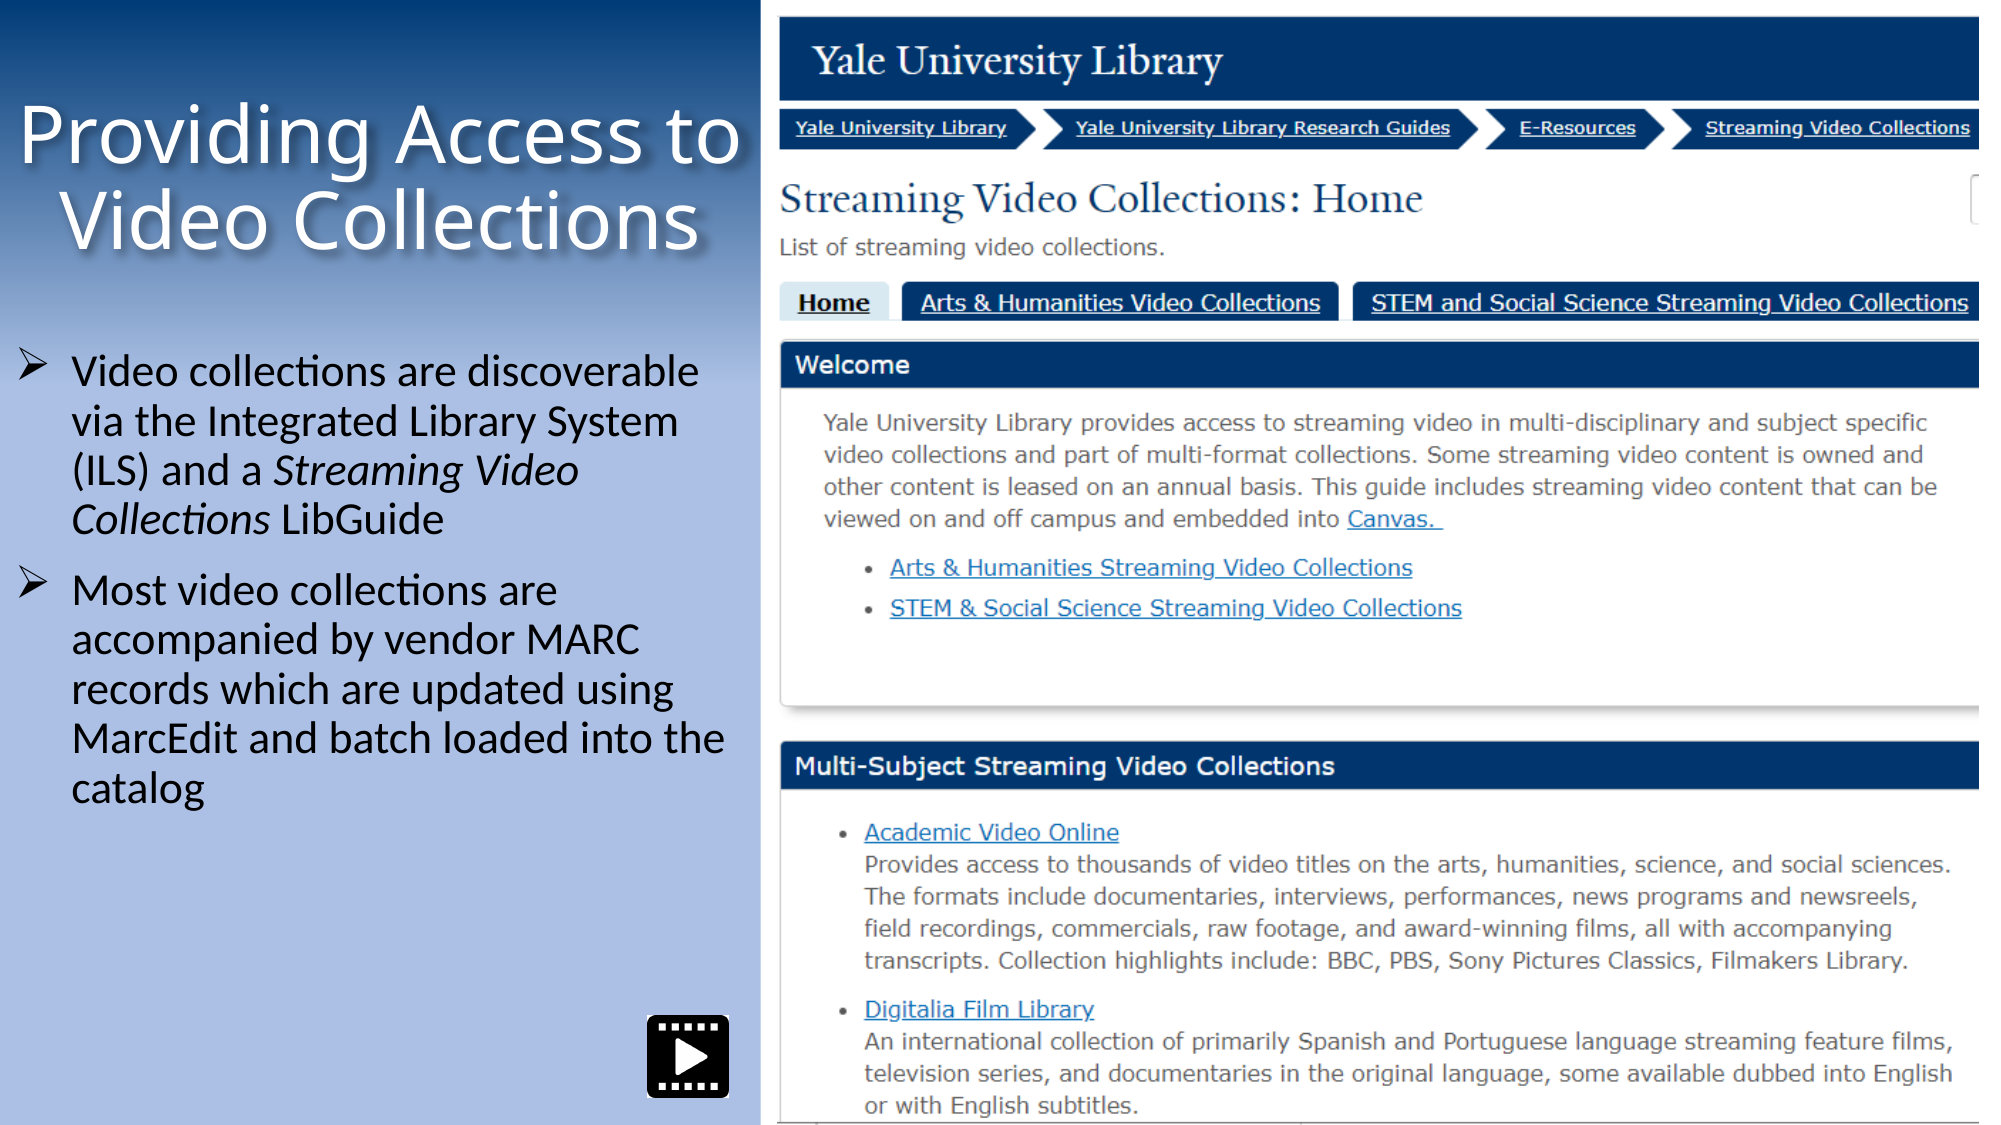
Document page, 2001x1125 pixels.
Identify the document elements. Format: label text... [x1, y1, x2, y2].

picture [777, 13, 1979, 1125]
text_box [759, 0, 2000, 1125]
title Providing Access to Video Collections [0, 43, 759, 318]
list Video collections are discoverable via the Integrated Library System (ILS) and a Streaming Video Collections LibGuide Most video collections are accompanied by vendor MARC records which are updated using MarcEdit and batch loaded into the catalog [0, 339, 761, 1073]
picture [647, 1015, 729, 1098]
